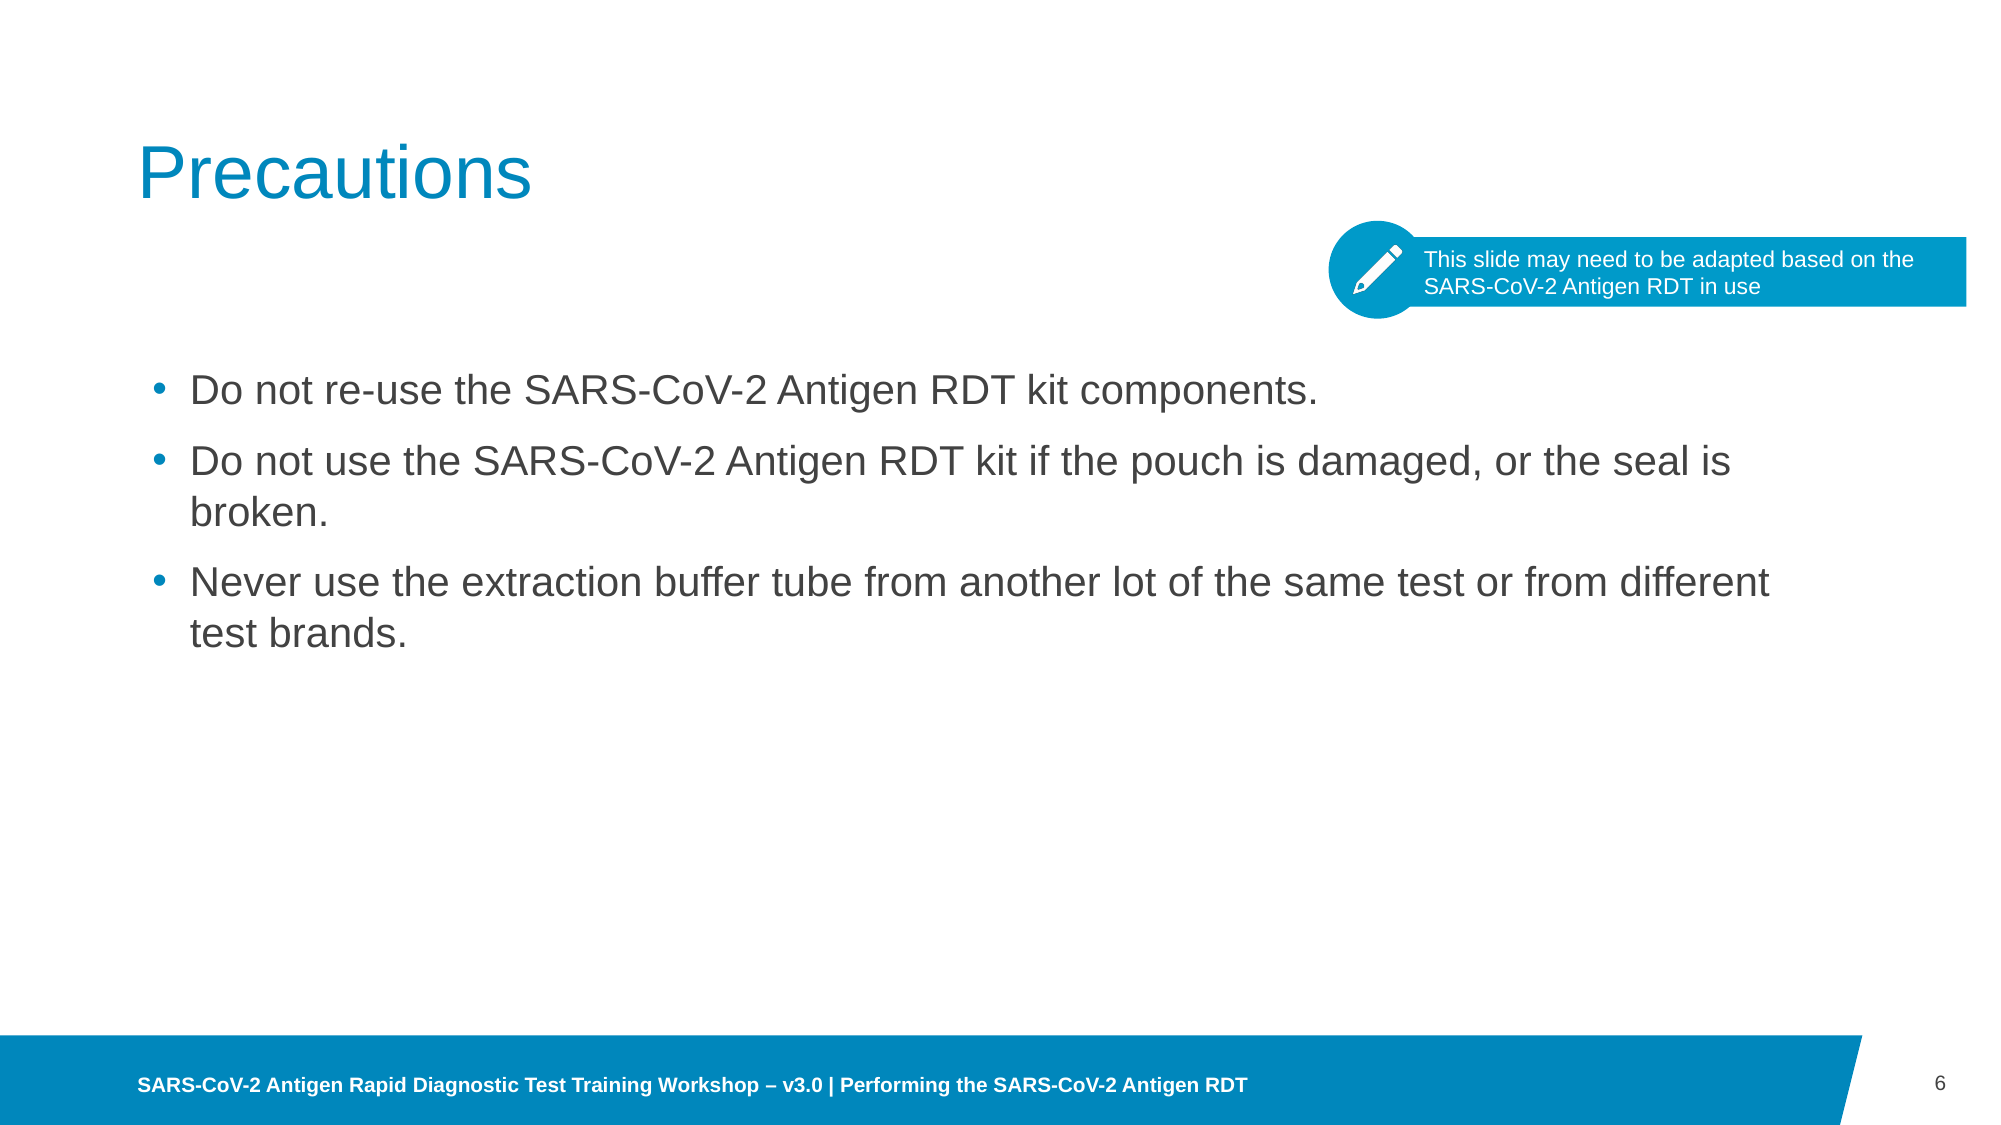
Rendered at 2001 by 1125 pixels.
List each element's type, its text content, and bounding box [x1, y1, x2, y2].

list Do not re-use the SARS-CoV-2 Antigen RDT kit components. Do not use the SARS-CoV-2 Antigen RDT kit if the pouch is damaged, or the seal is broken. Never use the extraction buffer tube from another lot of the same test or from different test brands. [137, 284, 1863, 1014]
footer SARS-CoV-2 Antigen Rapid Diagnostic Test Training Workshop – v3.0 | Performing the SARS-CoV-2 Antigen RDT [137, 1042, 1338, 1125]
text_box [1328, 220, 1967, 319]
slide_number 6 [1862, 1035, 1947, 1125]
title Precautions [137, 59, 1863, 215]
